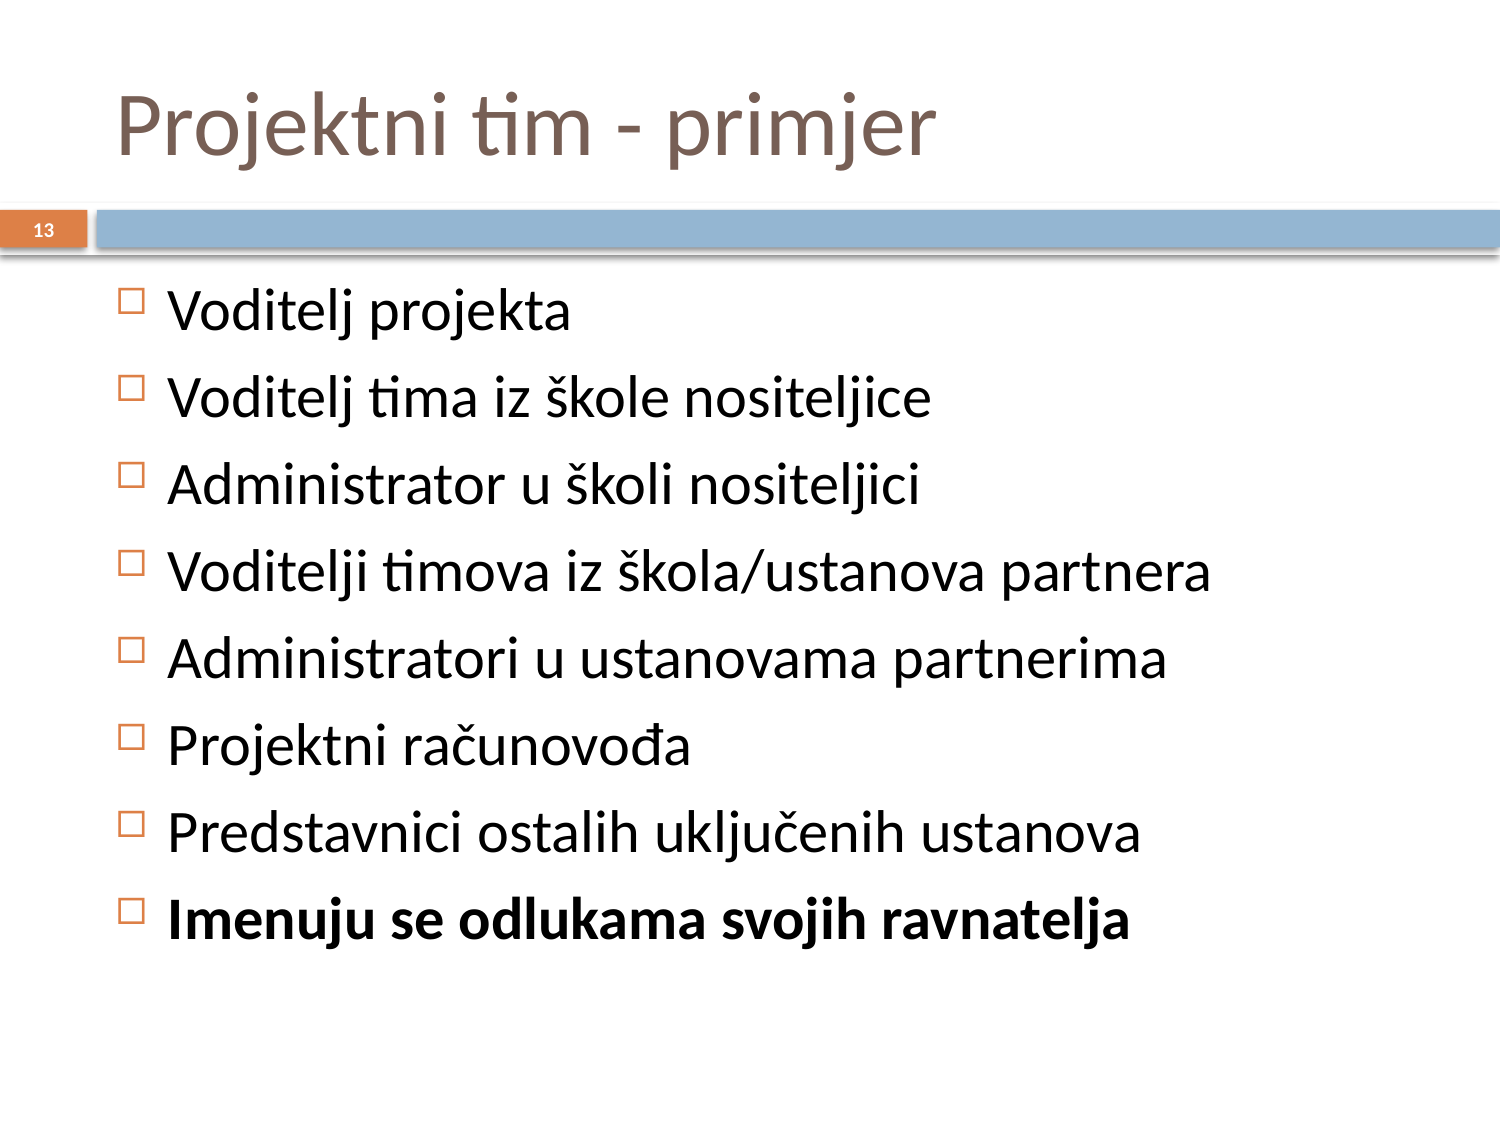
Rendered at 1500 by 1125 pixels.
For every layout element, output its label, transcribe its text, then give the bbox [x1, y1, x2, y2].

list Voditelj projekta Voditelj tima iz škole nositeljice Administrator u školi nositeljici Voditelji timova iz škola/ustanova partnera Administratori u ustanovama partnerima Projektni računovođa Predstavnici ostalih uključenih ustanova Imenuju se odlukama svojih ravnatelja [100, 262, 1439, 1001]
title Projektni tim - primjer [100, 37, 1439, 201]
slide_number 13 [0, 208, 88, 249]
